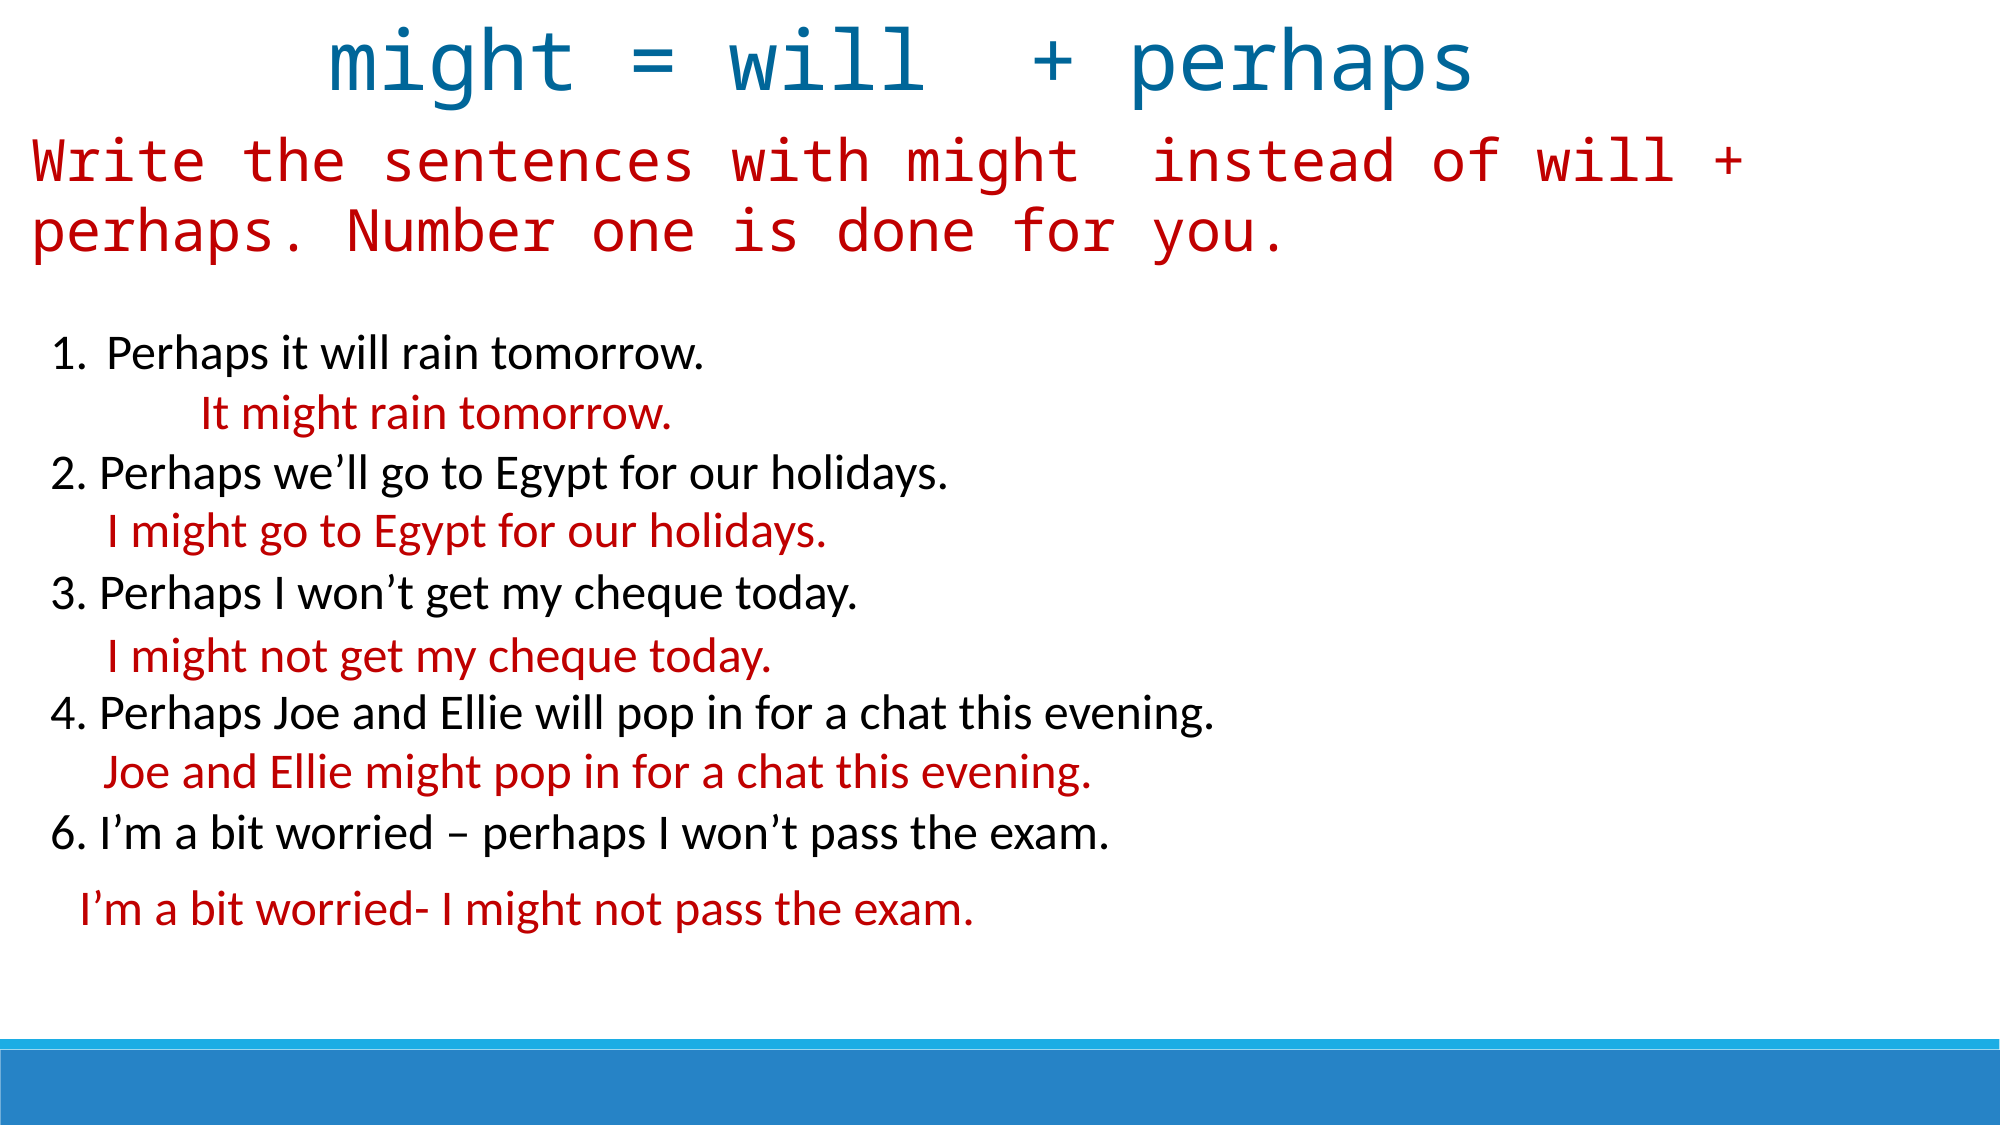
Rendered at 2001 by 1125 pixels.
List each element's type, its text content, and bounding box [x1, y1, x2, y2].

text_box Write the sentences with might instead of will + perhaps. Number one is done for you. [16, 116, 1914, 271]
text_box I might not get my cheque today. [91, 614, 846, 690]
text_box Joe and Ellie might pop in for a chat this evening. [88, 730, 1378, 806]
text_box might = will + perhaps [314, 0, 1494, 115]
text_box I might go to Egypt for our holidays. [91, 490, 846, 565]
text_box Perhaps it will rain tomorrow. It might rain tomorrow. 2. Perhaps we’ll go to Egypt for our holidays. 3. Perhaps I won’t get my cheque today. 4. Perhaps Joe and Ellie will pop in for a chat this evening. 6. I’m a bit worried – perhaps I won’t pass the exam. [35, 312, 1715, 868]
text_box I’m a bit worried- I might not pass the exam. [64, 868, 1354, 944]
